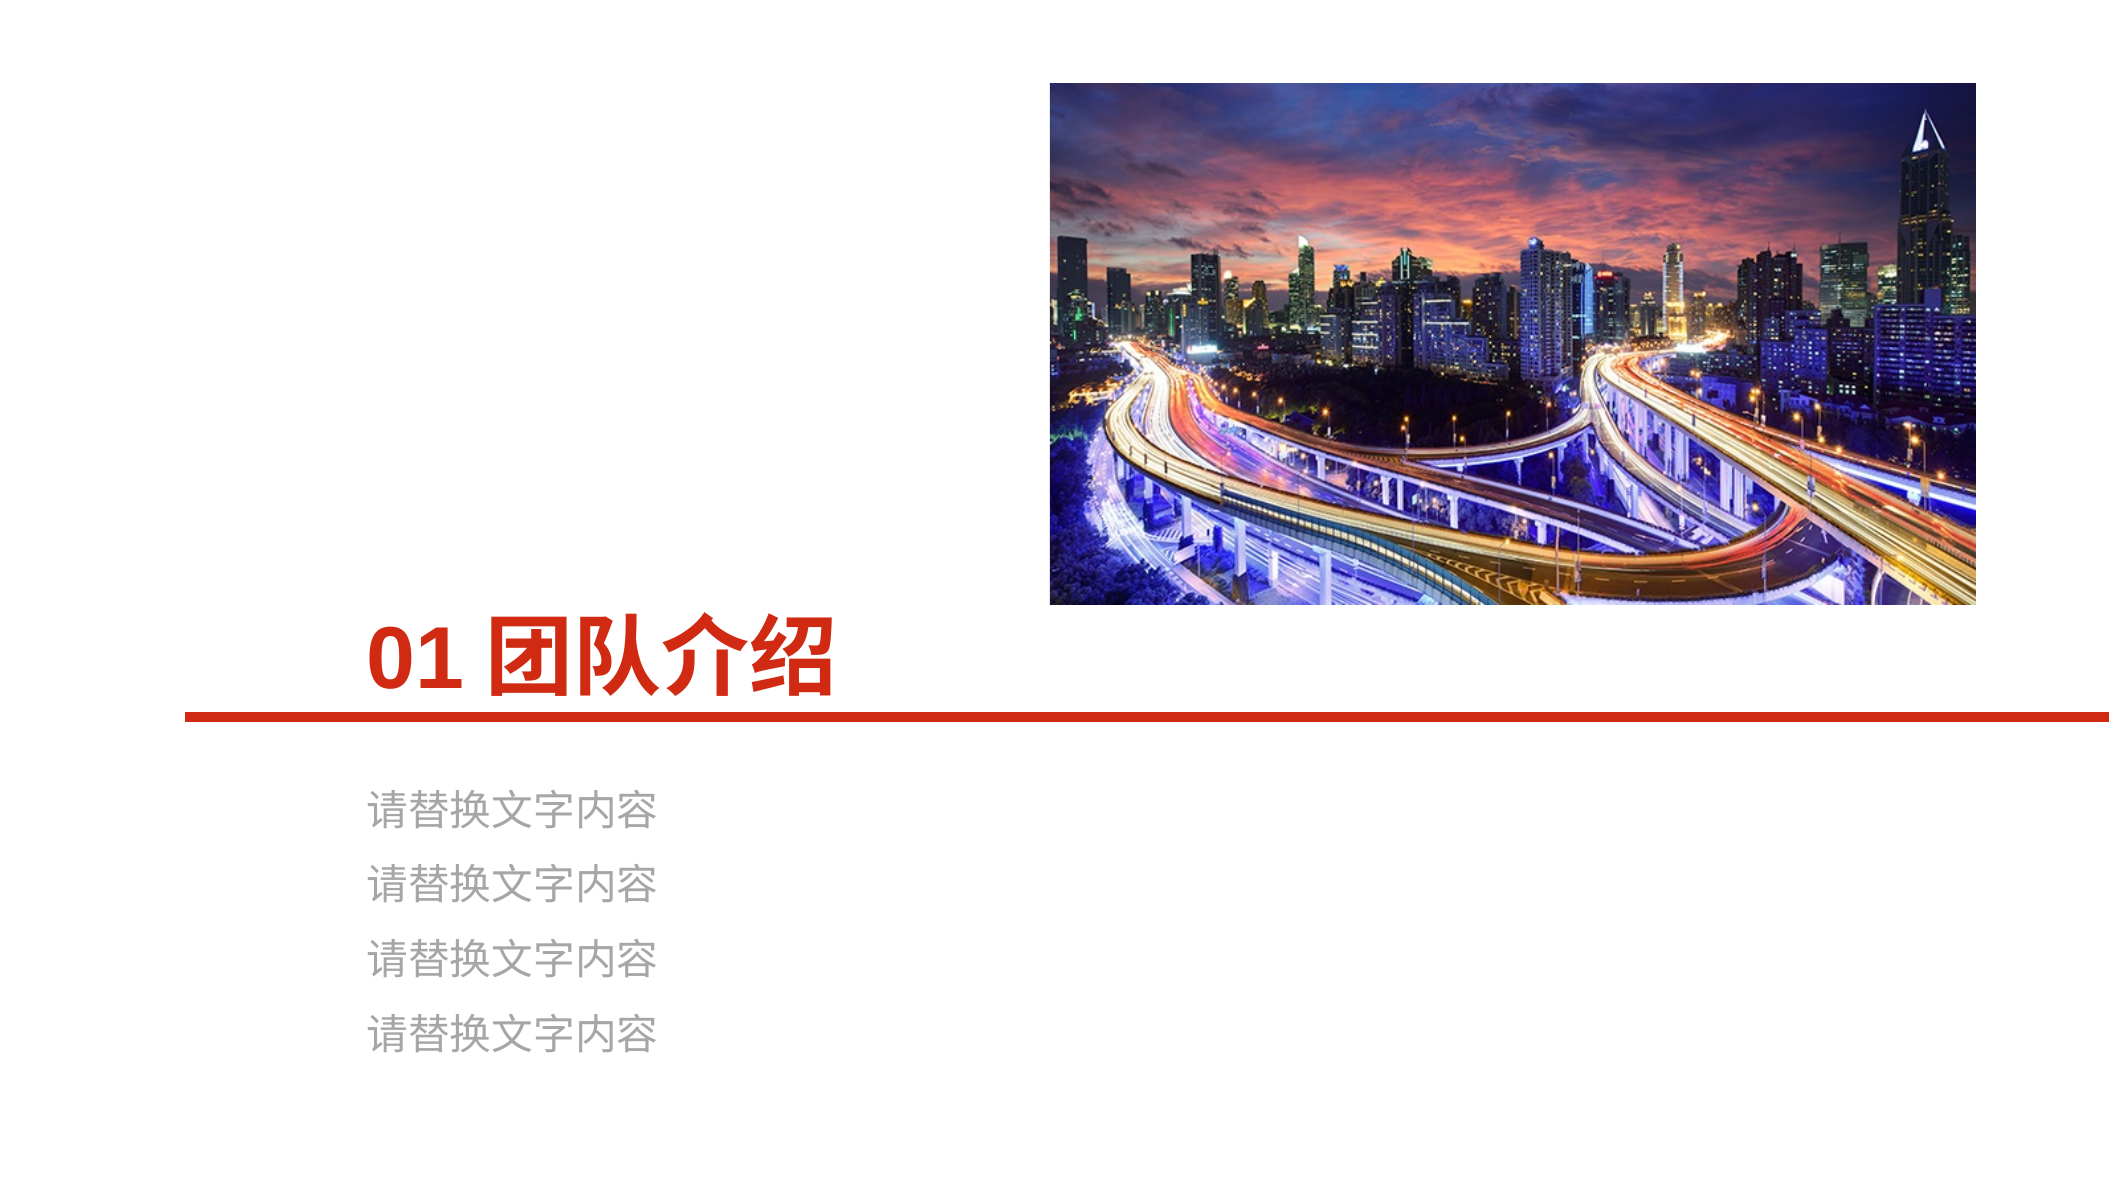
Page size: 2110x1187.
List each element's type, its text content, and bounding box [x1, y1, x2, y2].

text_box 请替换文字内容 [351, 766, 925, 840]
text_box 请替换文字内容 [351, 915, 925, 990]
text_box 01团队介绍 [351, 572, 1149, 705]
text_box 01团队介绍 [351, 706, 1149, 712]
text_box [1049, 82, 1977, 606]
text_box 请替换文字内容 [351, 990, 925, 1065]
text_box 请替换文字内容 [351, 840, 925, 915]
